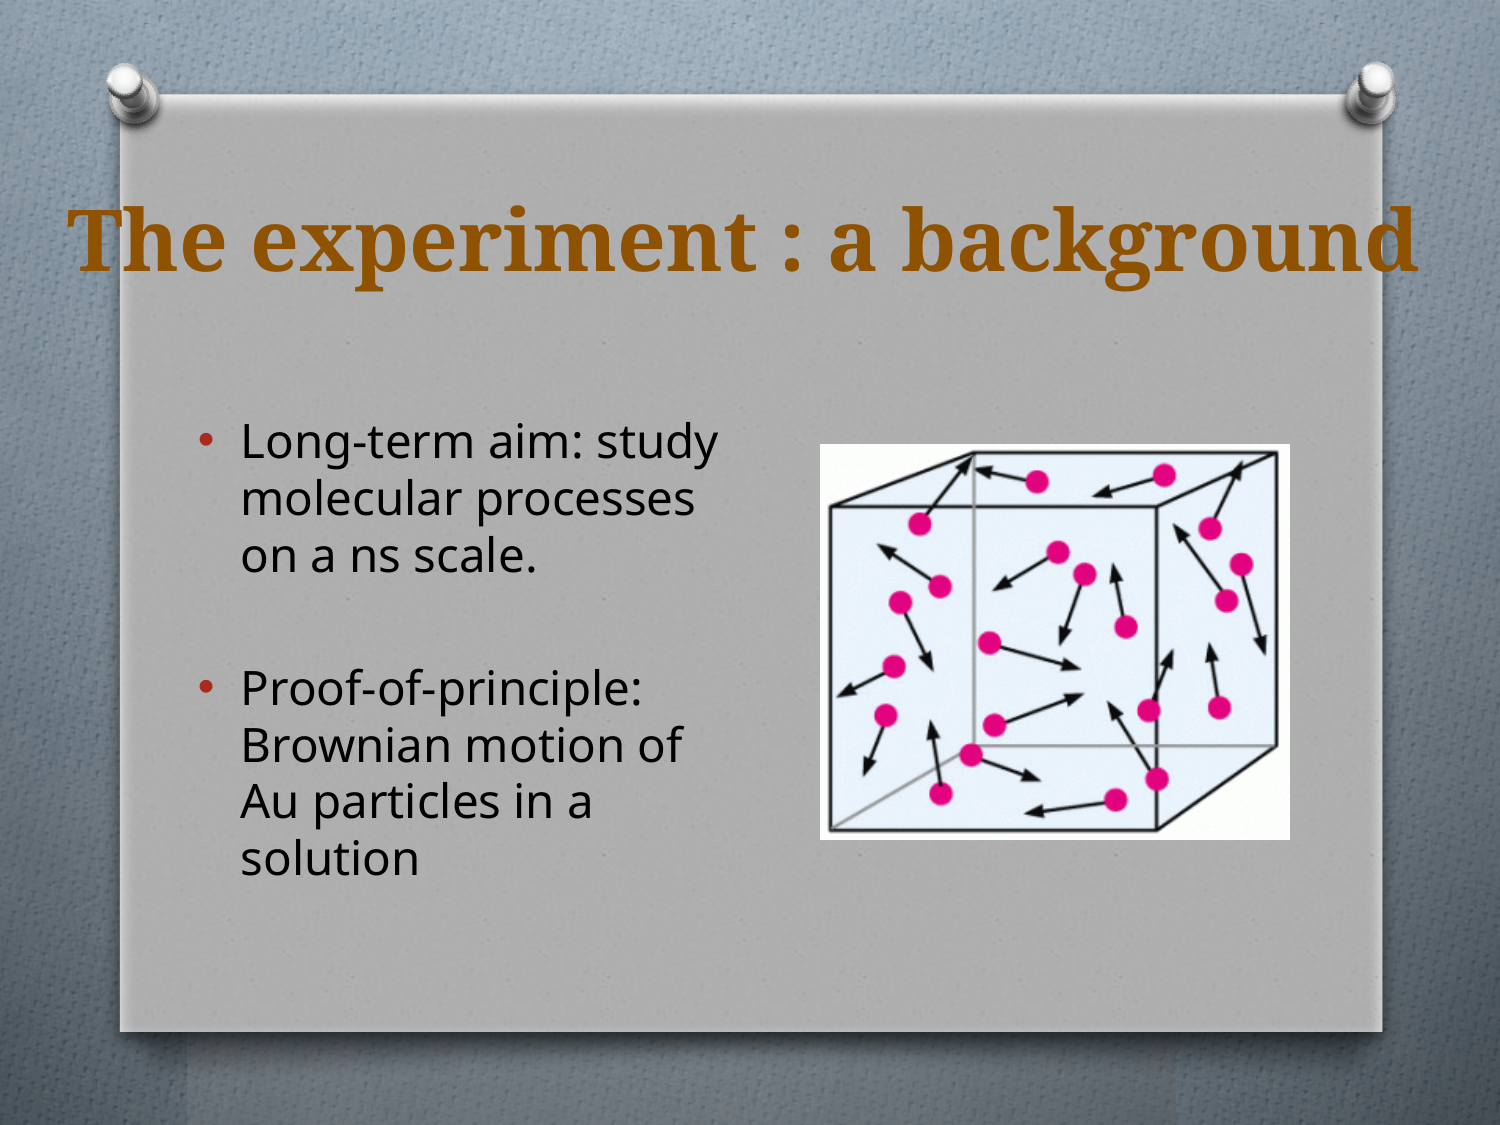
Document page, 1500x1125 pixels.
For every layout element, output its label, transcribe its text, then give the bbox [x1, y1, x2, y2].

picture [1317, 35, 1439, 125]
list Long-term aim: study molecular processes on a ns scale. Proof-of-principle: Brownian motion of Au particles in a solution [183, 403, 745, 900]
picture [820, 444, 1290, 840]
text_box The experiment : a background [47, 125, 1442, 350]
picture [75, 29, 198, 125]
